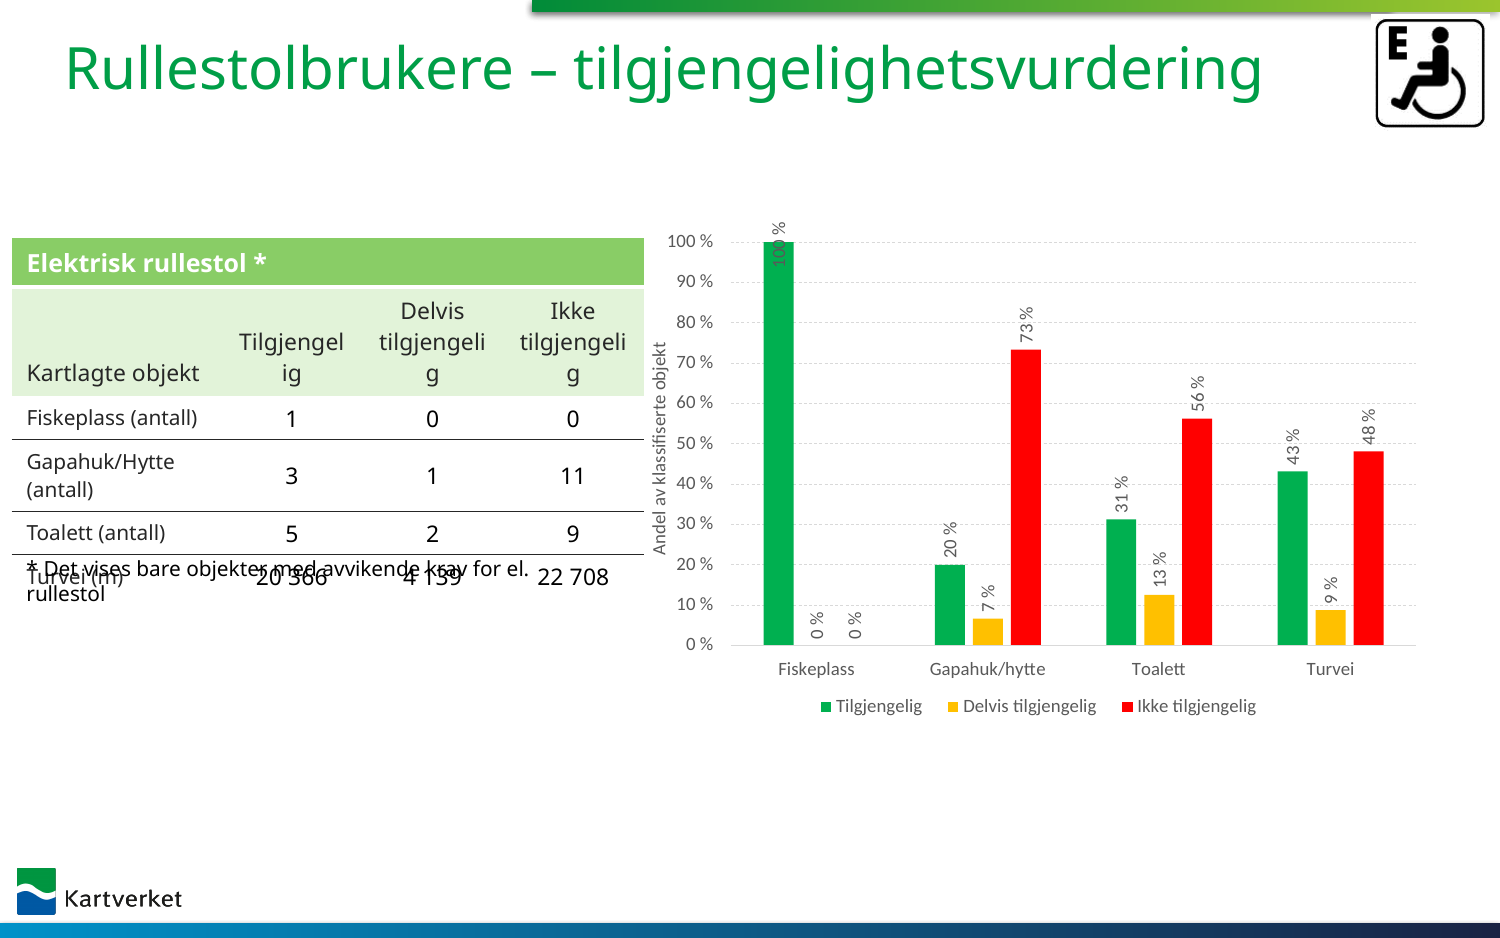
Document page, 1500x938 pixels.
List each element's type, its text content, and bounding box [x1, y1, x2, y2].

picture [643, 218, 1428, 728]
table_cell 22 708 [597, 555, 638, 598]
table_cell 1 [222, 396, 362, 439]
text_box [1371, 13, 1491, 133]
table_cell Toalett (antall) [12, 512, 222, 548]
table_cell Fiskeplass (antall) [12, 396, 222, 439]
table_cell 9 [503, 512, 638, 554]
table_cell Gapahuk/Hytte (antall) [12, 440, 222, 511]
table_cell 0 [362, 396, 503, 439]
table_cell 11 [503, 440, 638, 511]
table_cell 2 [362, 512, 503, 548]
table_cell Ikke tilgjengelig [503, 289, 638, 396]
table_cell Kartlagte objekt [12, 289, 222, 396]
table_cell 5 [222, 512, 362, 548]
text_box Rullestolbrukere – tilgjengelighetsvurdering [49, 12, 1372, 109]
table_cell 1 [362, 440, 503, 511]
table_cell Delvis tilgjengelig [362, 289, 503, 396]
table_cell 3 [222, 440, 362, 511]
table_cell 0 [503, 396, 638, 439]
table_cell Tilgjengelig [222, 289, 362, 396]
table_header Elektrisk rullestol * [12, 238, 638, 285]
text_box * Det vises bare objekter med avvikende krav for el. rullestol [11, 548, 597, 613]
